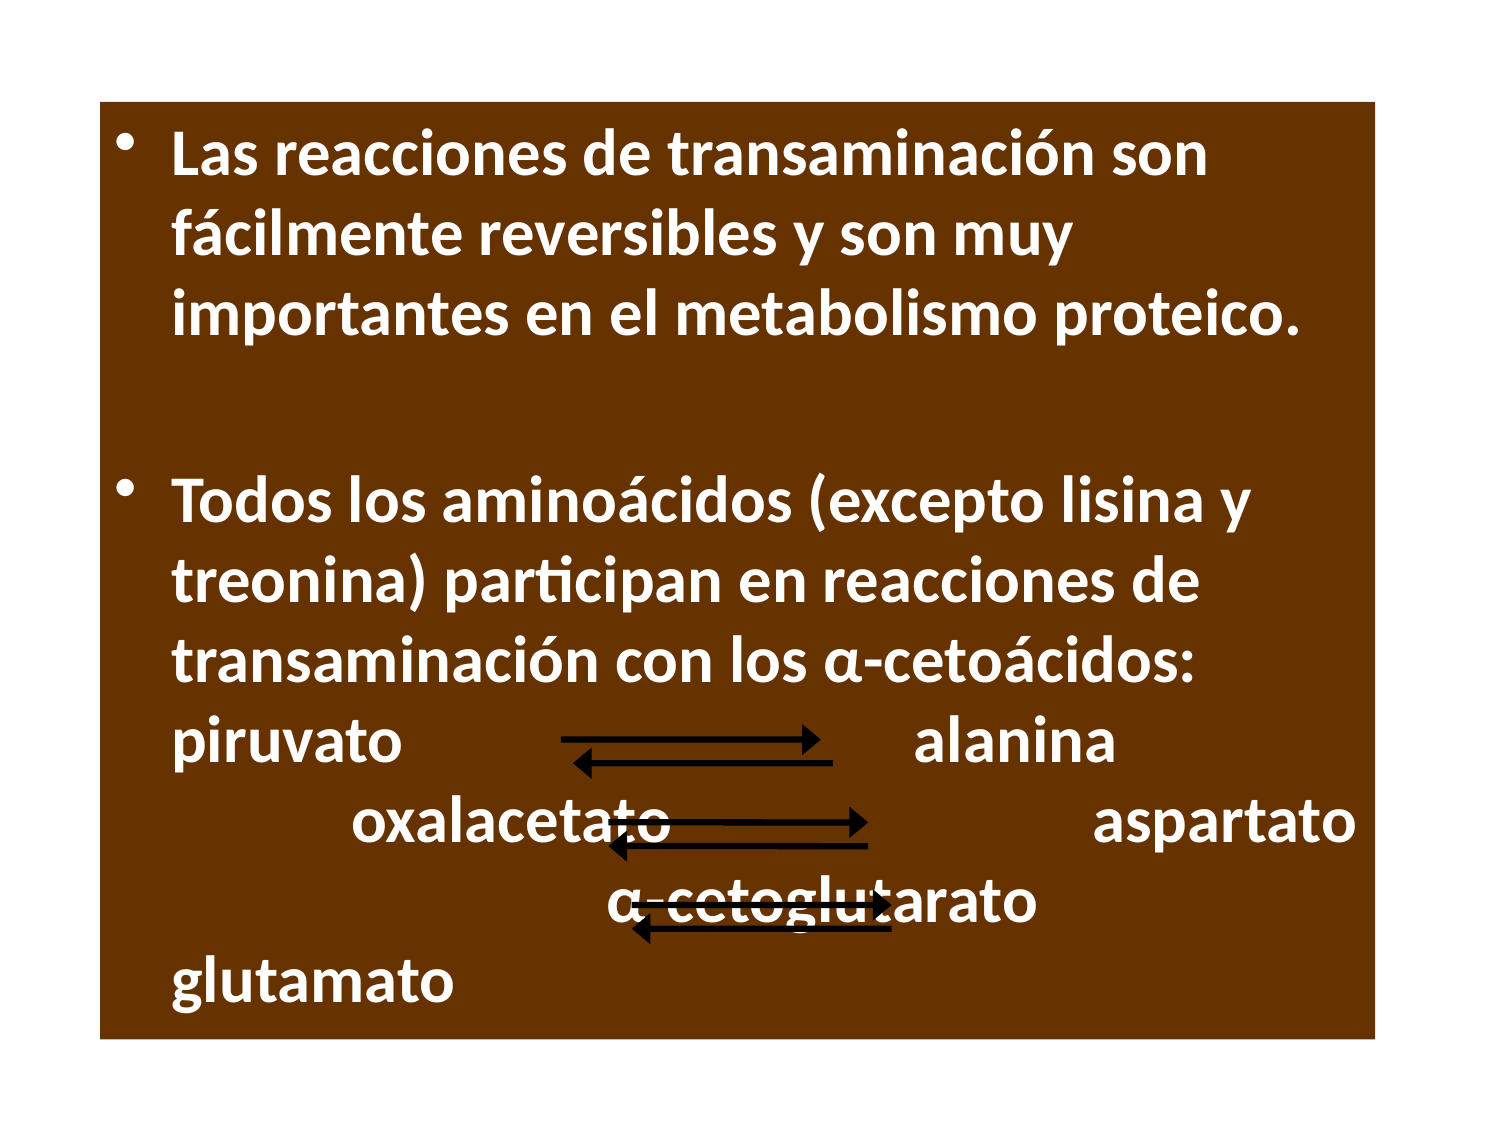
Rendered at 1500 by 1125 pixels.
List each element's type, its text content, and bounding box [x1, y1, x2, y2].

text_box [560, 729, 821, 750]
text_box [572, 752, 833, 774]
text_box Las reacciones de transaminación son fácilmente reversibles y son muy importantes en el metabolismo proteico. Todos los aminoácidos (excepto lisina y treonina) participan en reacciones de transaminación con los α-cetoácidos: piruvato alanina oxalacetato aspartato α-cetoglutarato glutamato [100, 101, 1376, 1040]
text_box [608, 812, 869, 833]
text_box [631, 918, 892, 939]
text_box [631, 894, 892, 916]
text_box [608, 835, 869, 857]
